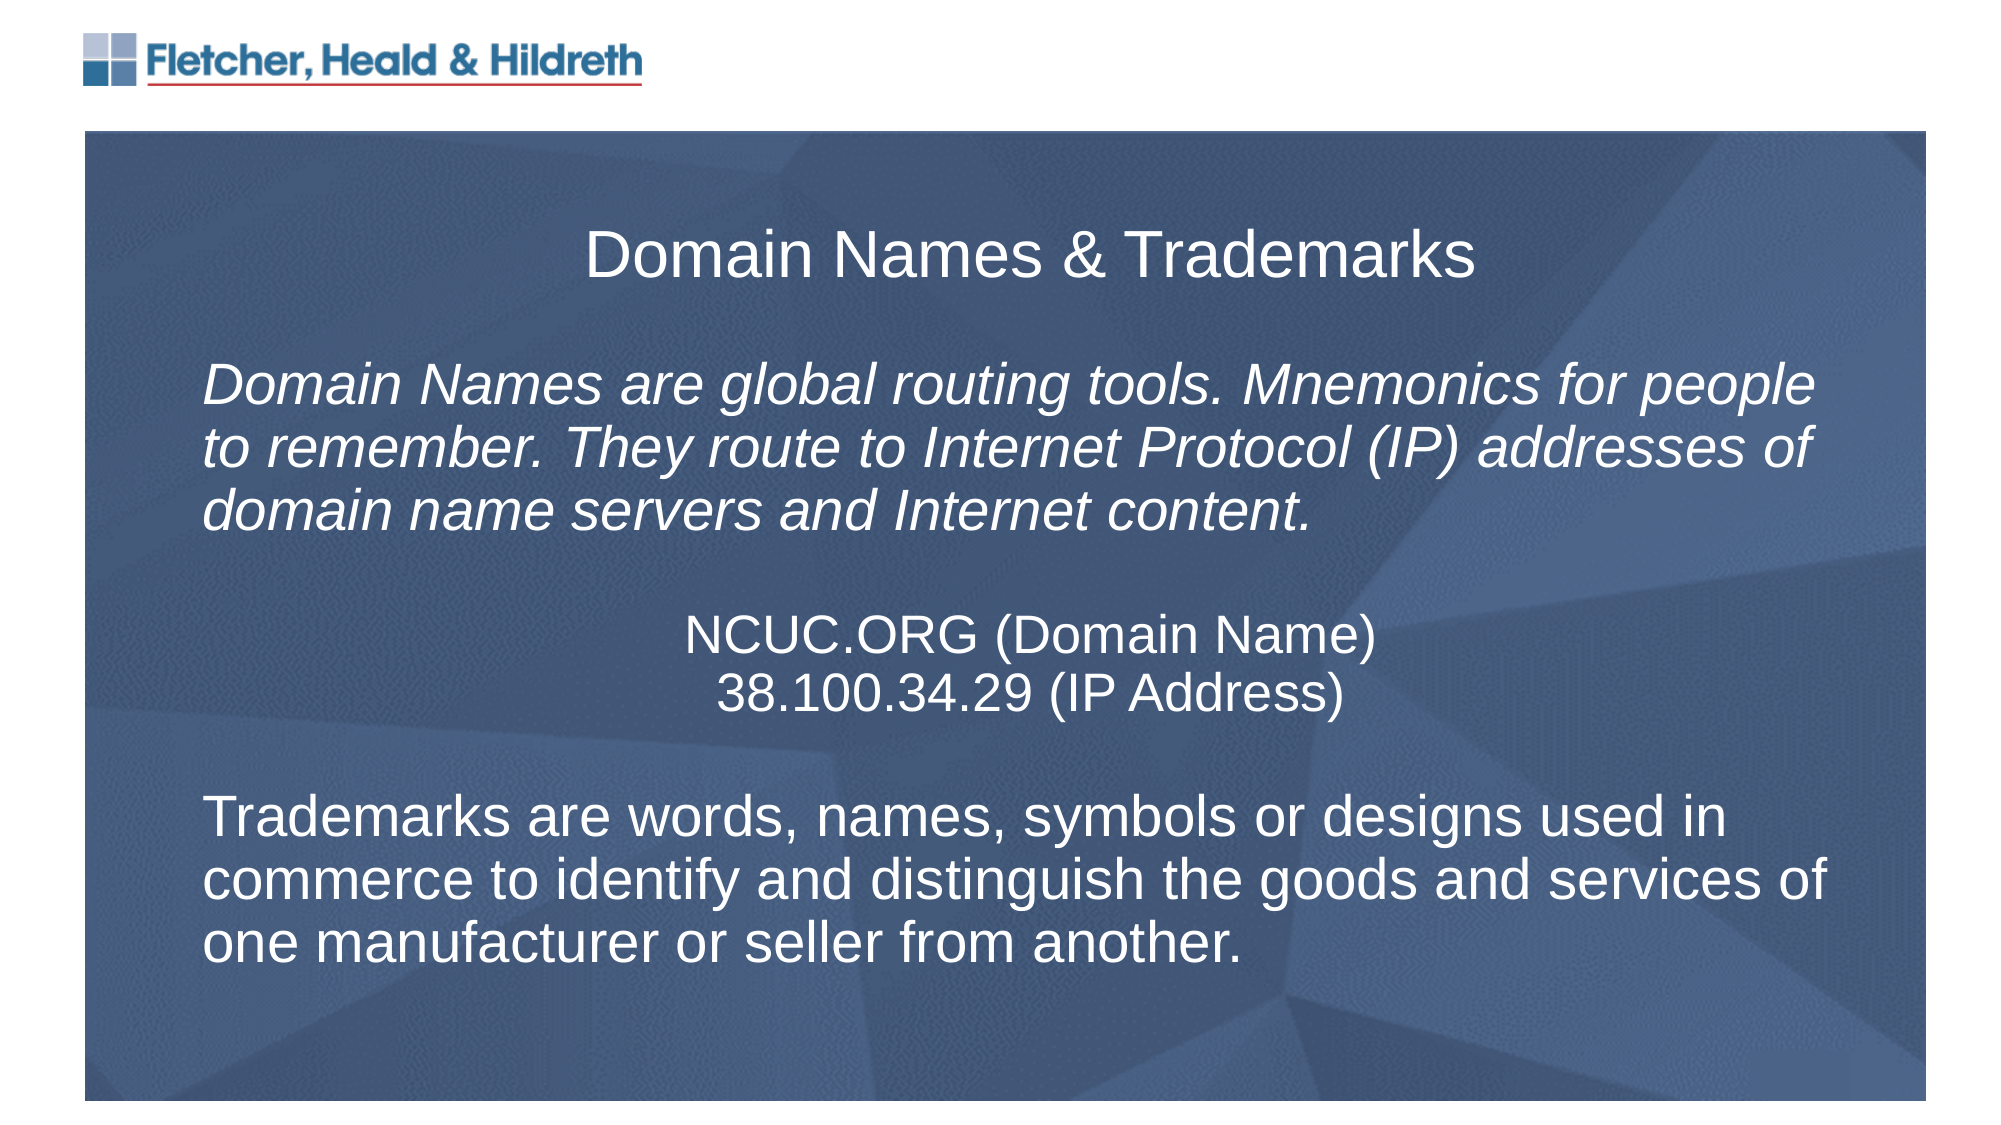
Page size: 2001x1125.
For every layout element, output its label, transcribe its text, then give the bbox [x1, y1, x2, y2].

picture [83, 33, 642, 86]
picture [85, 131, 1926, 1101]
text_box Domain Names & Trademarks Domain Names are global routing tools. Mnemonics for people to remember. They route to Internet Protocol (IP) addresses of domain name servers and Internet content. NCUC.ORG (Domain Name) 38.100.34.29 (IP Address) Trademarks are words, names, symbols or designs used in commerce to identify and distinguish the goods and services of one manufacturer or seller from another. [187, 212, 1875, 939]
